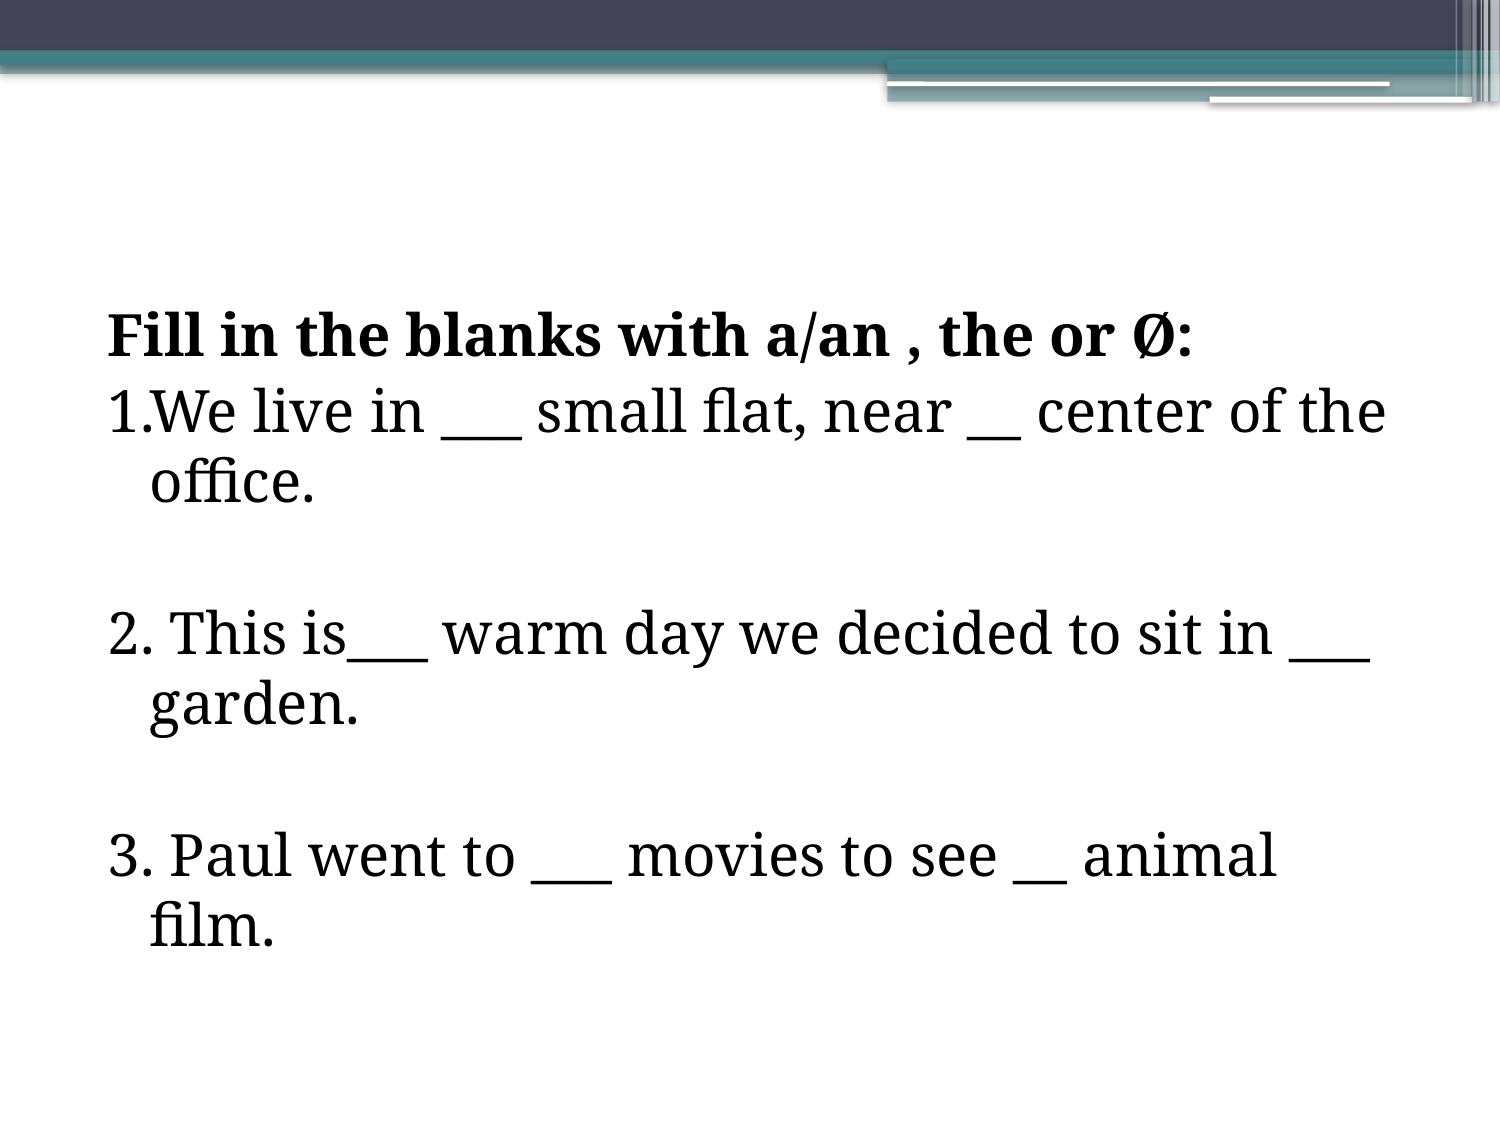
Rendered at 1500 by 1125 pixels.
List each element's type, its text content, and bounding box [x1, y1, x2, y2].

list Fill in the blanks with a/an , the or Ø: 1.We live in ___ small flat, near __ center of the office. 2. This is___ warm day we decided to sit in ___ garden. 3. Paul went to ___ movies to see __ animal film. [75, 290, 1425, 1079]
